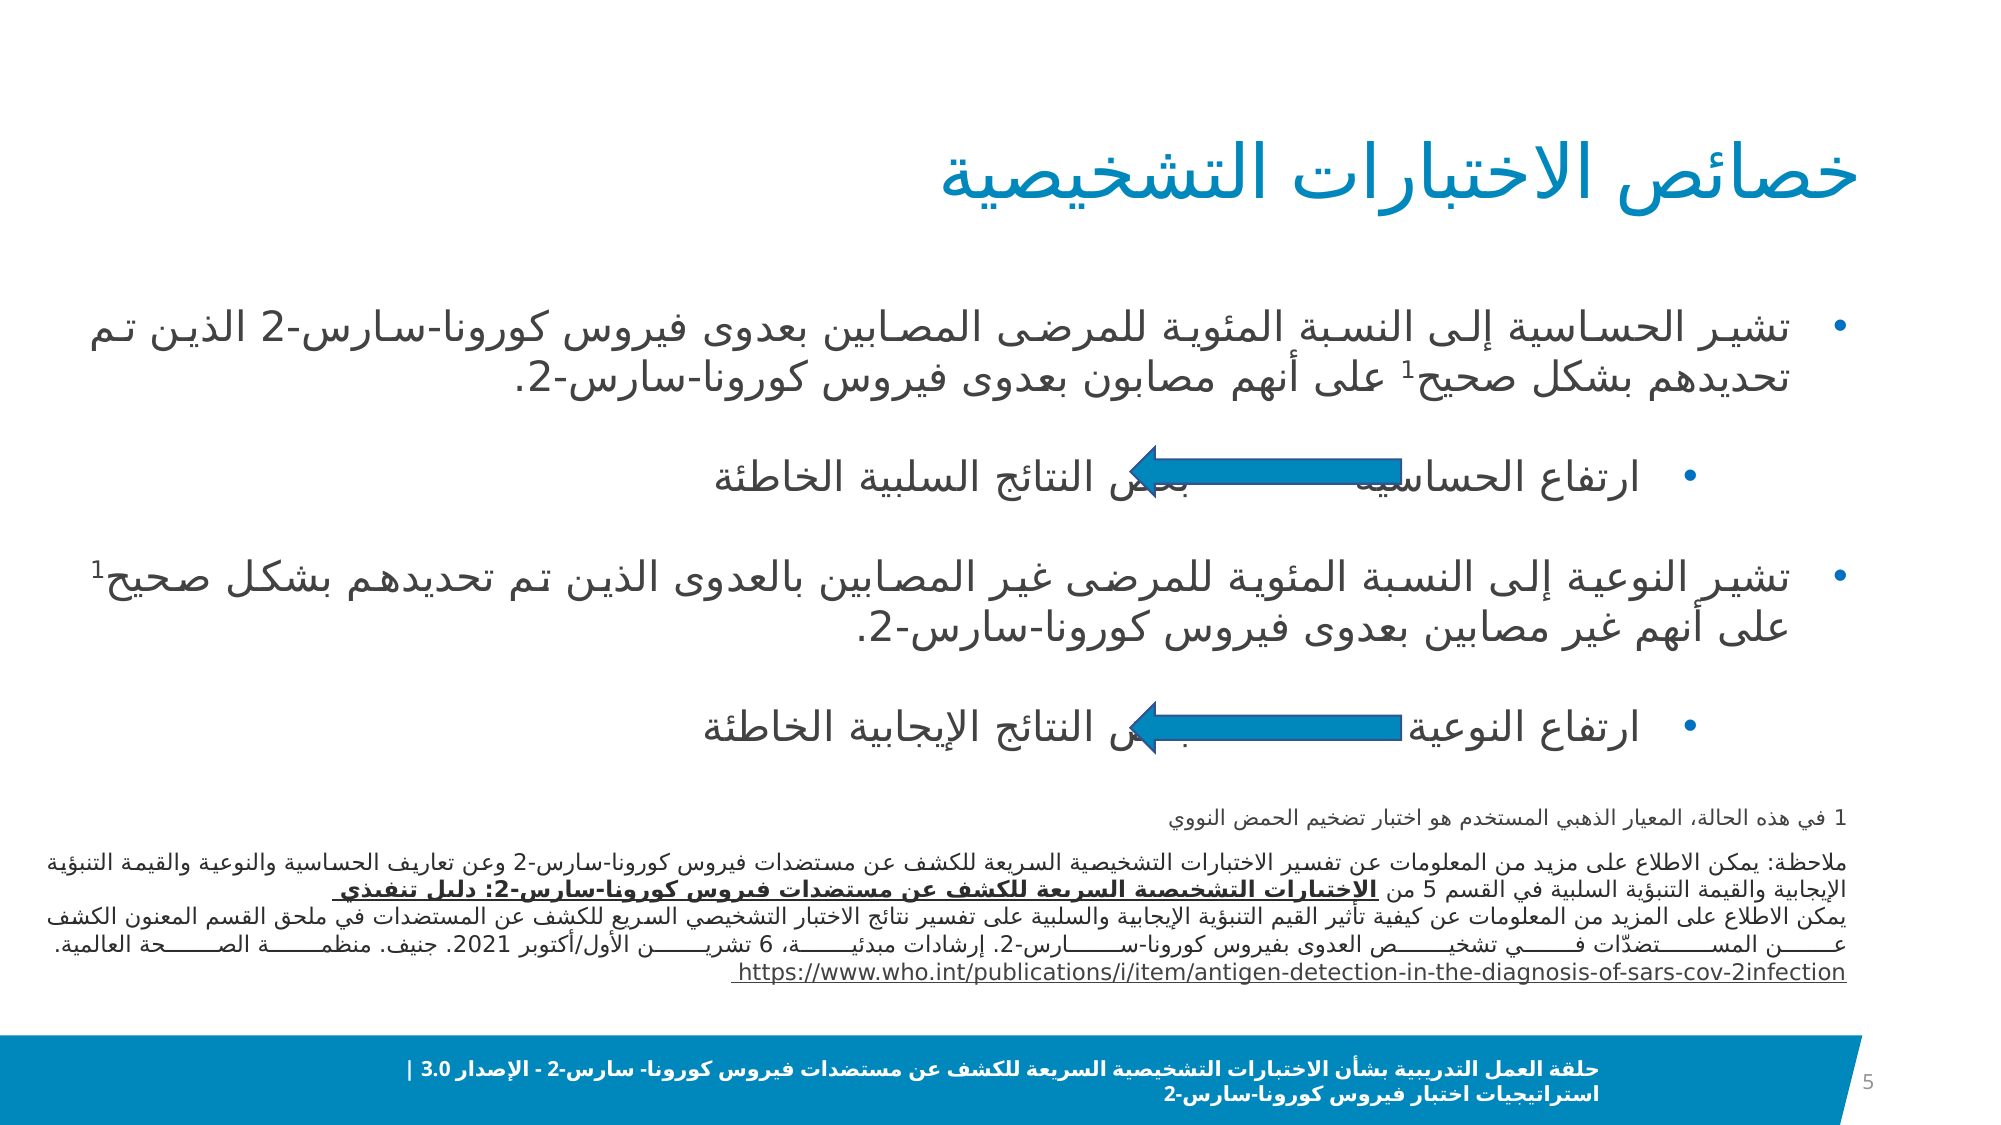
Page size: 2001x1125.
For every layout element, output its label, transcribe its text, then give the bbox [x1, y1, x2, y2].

text_box 1 في هذه الحالة، المعيار الذهبي المستخدم هو اختبار تضخيم الحمض النووي [939, 791, 1863, 852]
footer حلقة العمل التدريبية بشأن الاختبارات التشخيصية السريعة للكشف عن مستضدات فيروس كورونا- سارس-2 - الإصدار 3.0 | استراتيجيات اختبار فيروس كورونا-سارس-2 [399, 1039, 1600, 1122]
title خصائص الاختبارات التشخيصية [137, 59, 1863, 215]
slide_number 5 [1862, 1035, 1947, 1125]
text_box [1130, 703, 1402, 753]
text_box [1130, 447, 1402, 496]
text_box تشير الحساسية إلى النسبة المئوية للمرضى المصابين بعدوى فيروس كورونا-سارس-2 الذين تم تحديدهم بشكل صحيح1 على أنهم مصابون بعدوى فيروس كورونا-سارس-2. ارتفاع الحساسية بعض النتائج السلبية الخاطئة تشير النوعية إلى النسبة المئوية للمرضى غير المصابين بالعدوى الذين تم تحديدهم بشكل صحيح1 على أنهم غير مصابين بعدوى فيروس كورونا-سارس-2. ارتفاع النوعية بعض النتائج الإيجابية الخاطئة [74, 292, 1863, 758]
text_box ملاحظة: يمكن الاطلاع على مزيد من المعلومات عن تفسير الاختبارات التشخيصية السريعة للكشف عن مستضدات فيروس كورونا-سارس-2 وعن تعاريف الحساسية والنوعية والقيمة التنبؤية الإيجابية والقيمة التنبؤية السلبية في القسم 5 من الاختبارات التشخيصية السريعة للكشف عن مستضدات فيروس كورونا-سارس-2: دليل تنفيذي يمكن الاطلاع على المزيد من المعلومات عن كيفية تأثير القيم التنبؤية الإيجابية والسلبية على تفسير نتائج الاختبار التشخيصي السريع للكشف عن المستضدات في ملحق القسم المعنون الكشف عن المستضدّات في تشخيص العدوى بفيروس كورونا-سارس-2. إرشادات مبدئية، 6 تشرين الأول/أكتوبر 2021. جنيف. منظمة الصحة العالمية. https://www.who.int/publications/i/item/antigen-detection-in-the-diagnosis-of-sars-cov-2infection [31, 839, 1863, 993]
